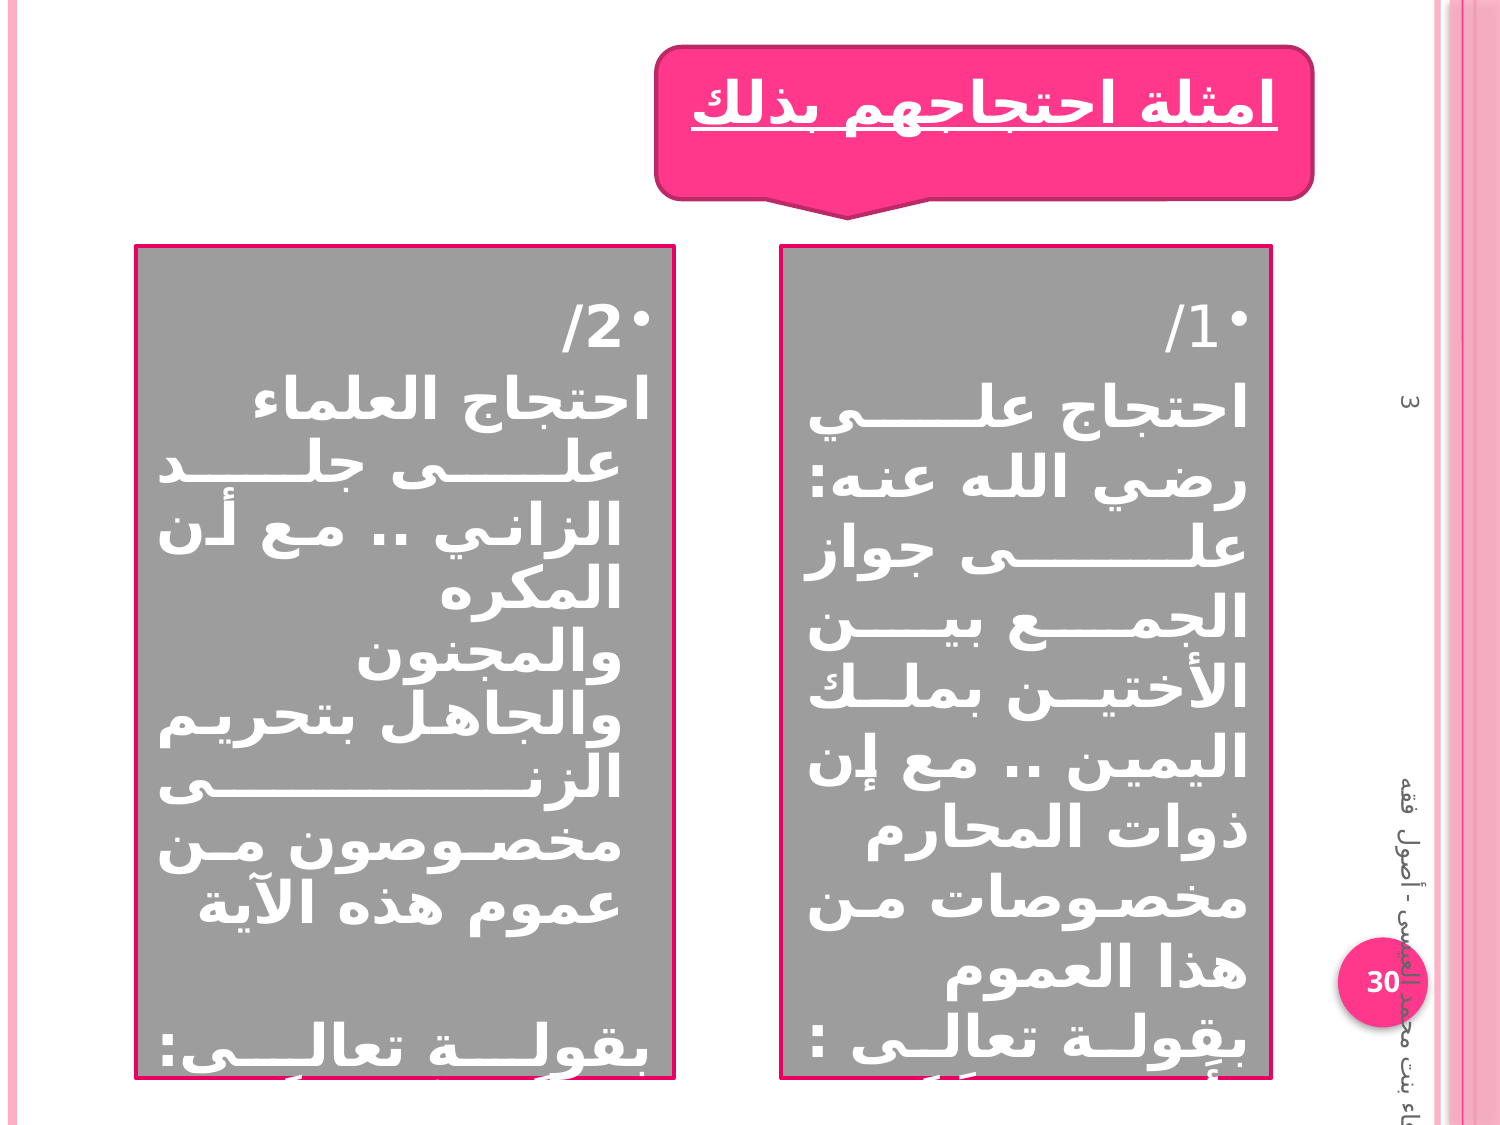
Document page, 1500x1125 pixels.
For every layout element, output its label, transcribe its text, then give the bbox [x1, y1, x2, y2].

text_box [135, 245, 675, 1079]
footer وفاء بنت محمد العيسى - أصول فقه 3 [1379, 380, 1440, 906]
text_box امثلة احتجاجهم بذلك [654, 44, 1315, 221]
slide_number 30 [1333, 940, 1434, 1027]
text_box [780, 245, 1272, 1125]
